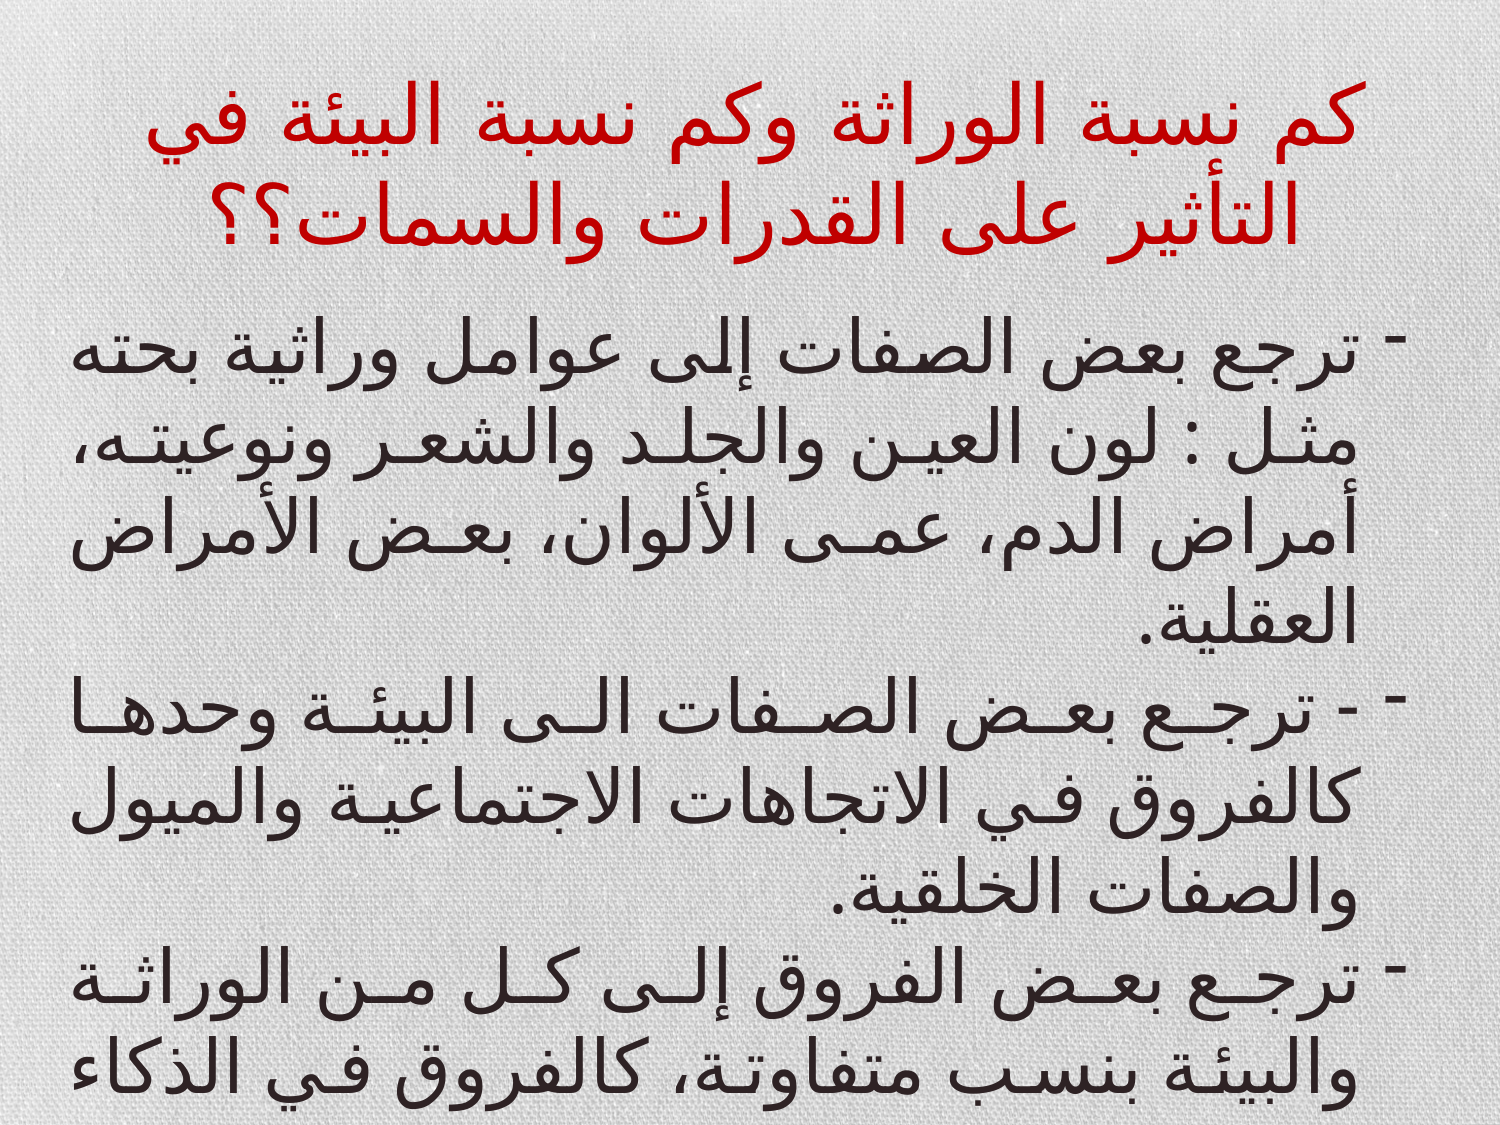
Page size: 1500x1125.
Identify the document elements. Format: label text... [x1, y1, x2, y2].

text_box ترجع بعض الصفات إلى عوامل وراثية بحته مثل : لون العين والجلد والشعر ونوعيته، أمراض الدم، عمى الألوان، بعض الأمراض العقلية. - ترجع بعض الصفات الى البيئة وحدها كالفروق في الاتجاهات الاجتماعية والميول والصفات الخلقية. ترجع بعض الفروق إلى كل من الوراثة والبيئة بنسب متفاوتة، كالفروق في الذكاء إلا في حالات التوائم الصنوية، إذا يرجع اختلافهم في الذكاء إلى عوالم بيئية. [53, 290, 1424, 1125]
title كم نسبة الوراثة وكم نسبة البيئة في التأثير على القدرات والسمات؟؟ [50, 93, 1461, 269]
